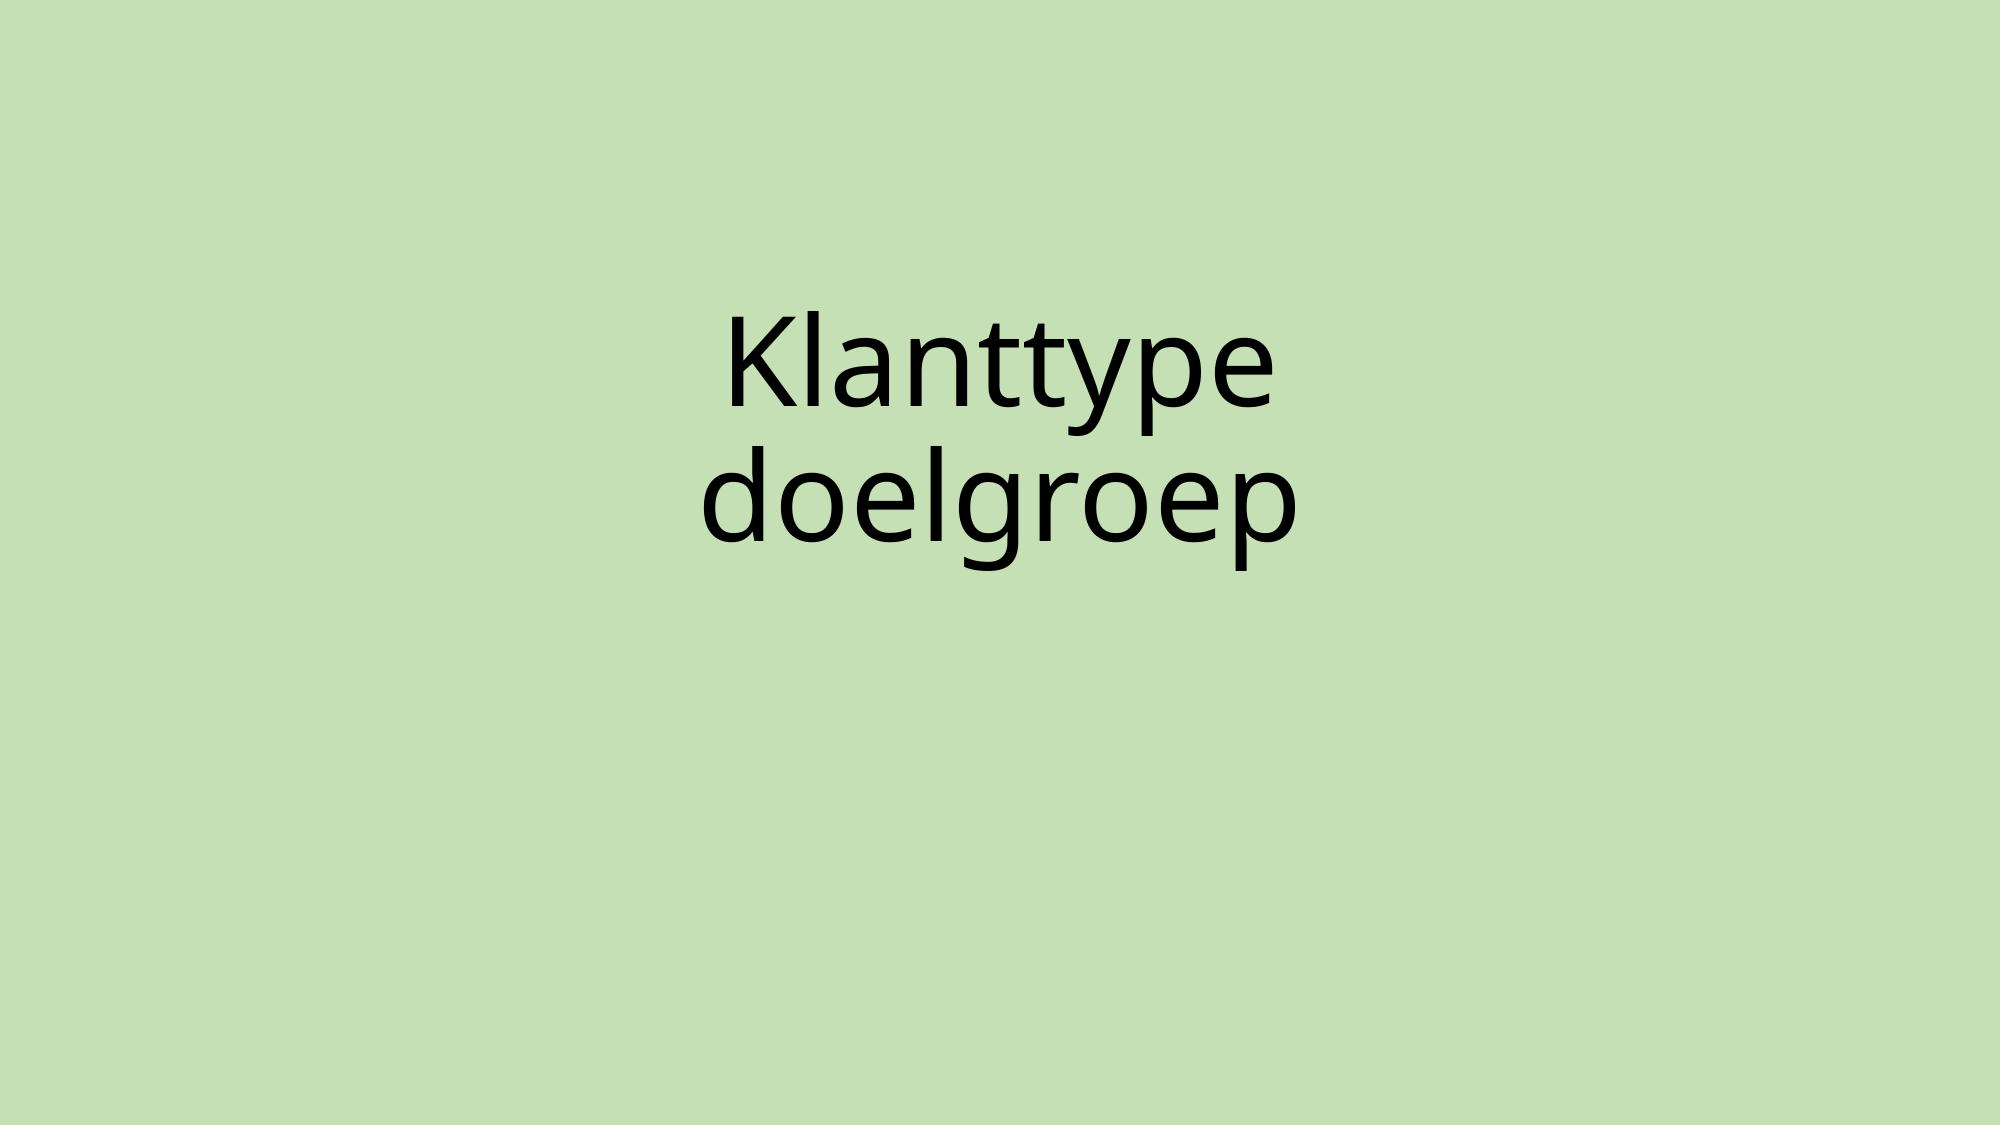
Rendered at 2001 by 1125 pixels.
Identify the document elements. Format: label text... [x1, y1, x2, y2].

title Klanttype doelgroep [249, 184, 1750, 576]
